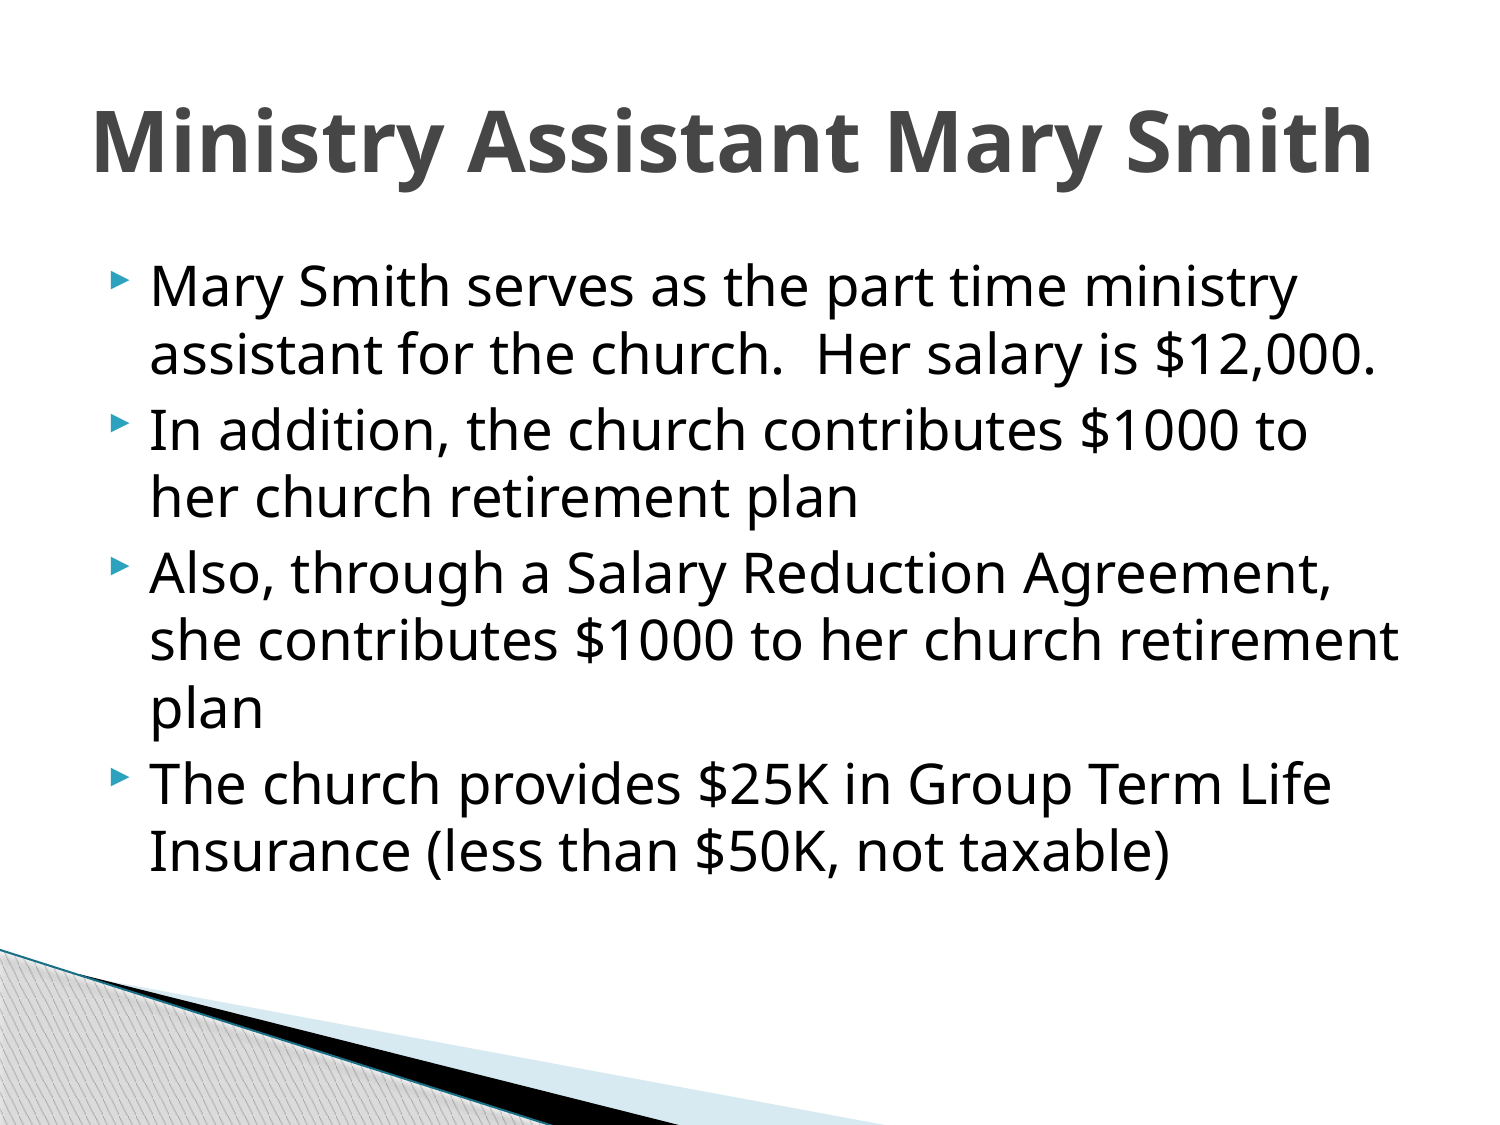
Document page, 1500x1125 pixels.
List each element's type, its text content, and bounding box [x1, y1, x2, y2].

list Mary Smith serves as the part time ministry assistant for the church. Her salary is $12,000. In addition, the church contributes $1000 to her church retirement plan Also, through a Salary Reduction Agreement, she contributes $1000 to her church retirement plan The church provides $25K in Group Term Life Insurance (less than $50K, not taxable) [75, 243, 1425, 986]
title Ministry Assistant Mary Smith [75, 45, 1425, 233]
